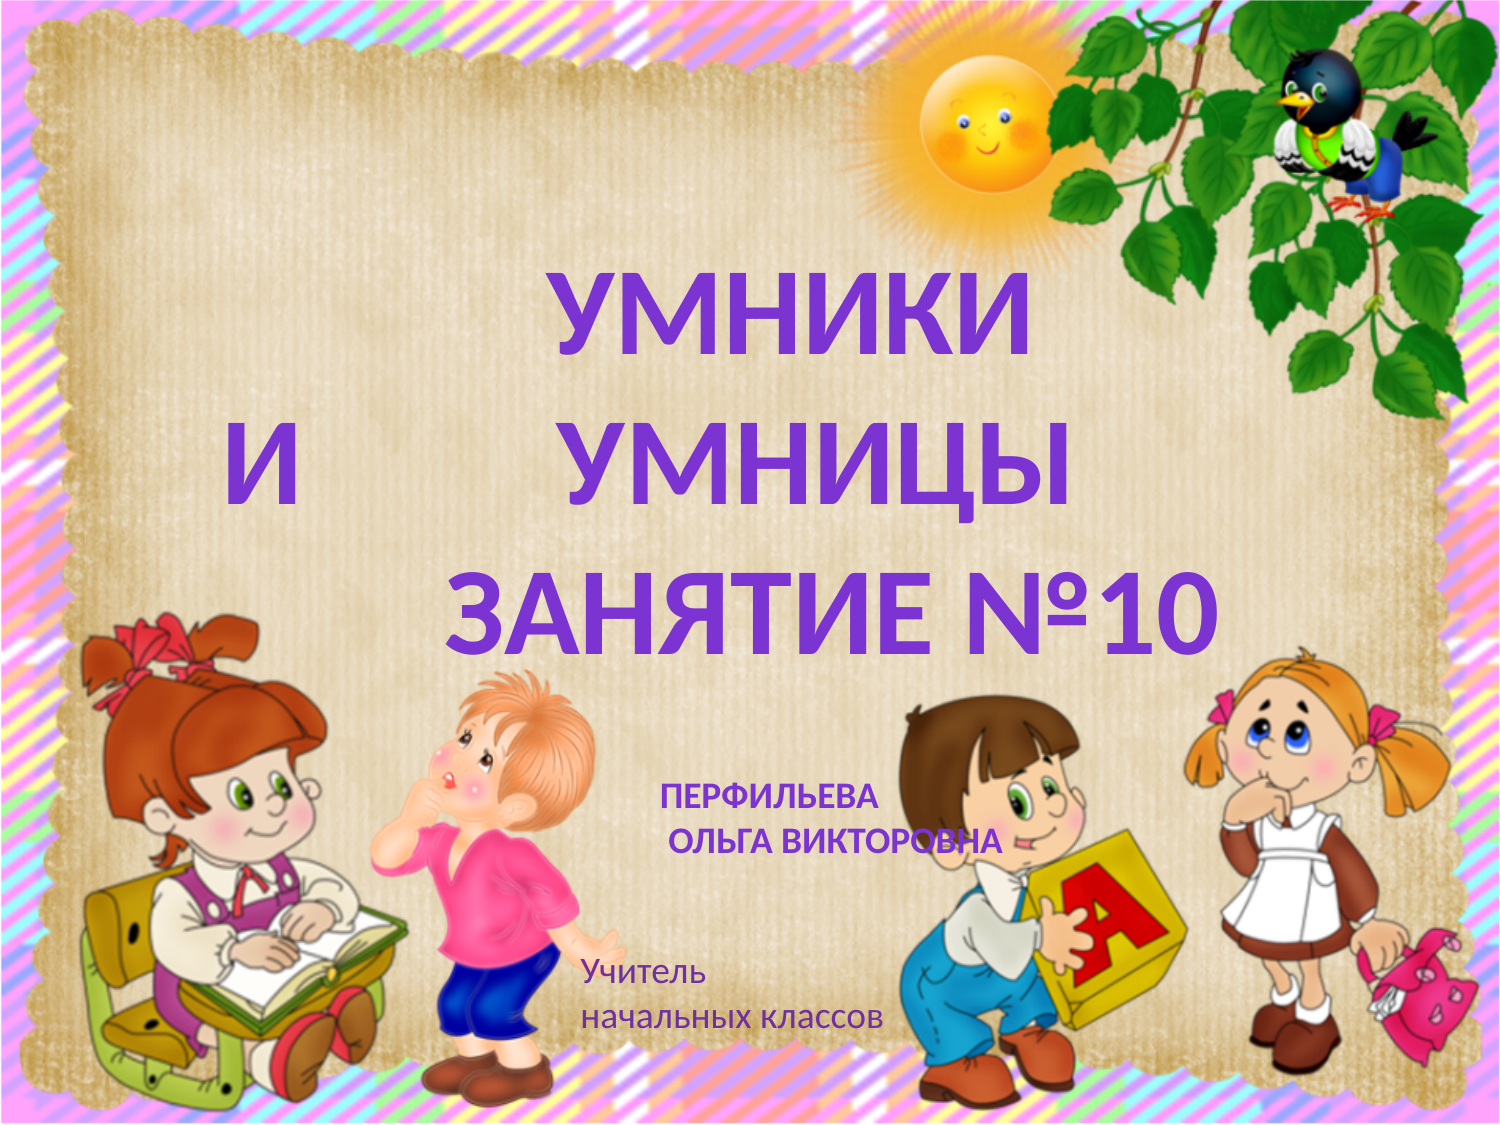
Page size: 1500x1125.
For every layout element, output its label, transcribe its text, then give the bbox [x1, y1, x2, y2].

text_box Перфильева Ольга Викторовна [645, 763, 1035, 868]
title умники и умницы занятие №10 [29, 184, 1270, 575]
text_box Учитель начальных классов [565, 939, 932, 1044]
picture [0, 0, 1500, 1125]
